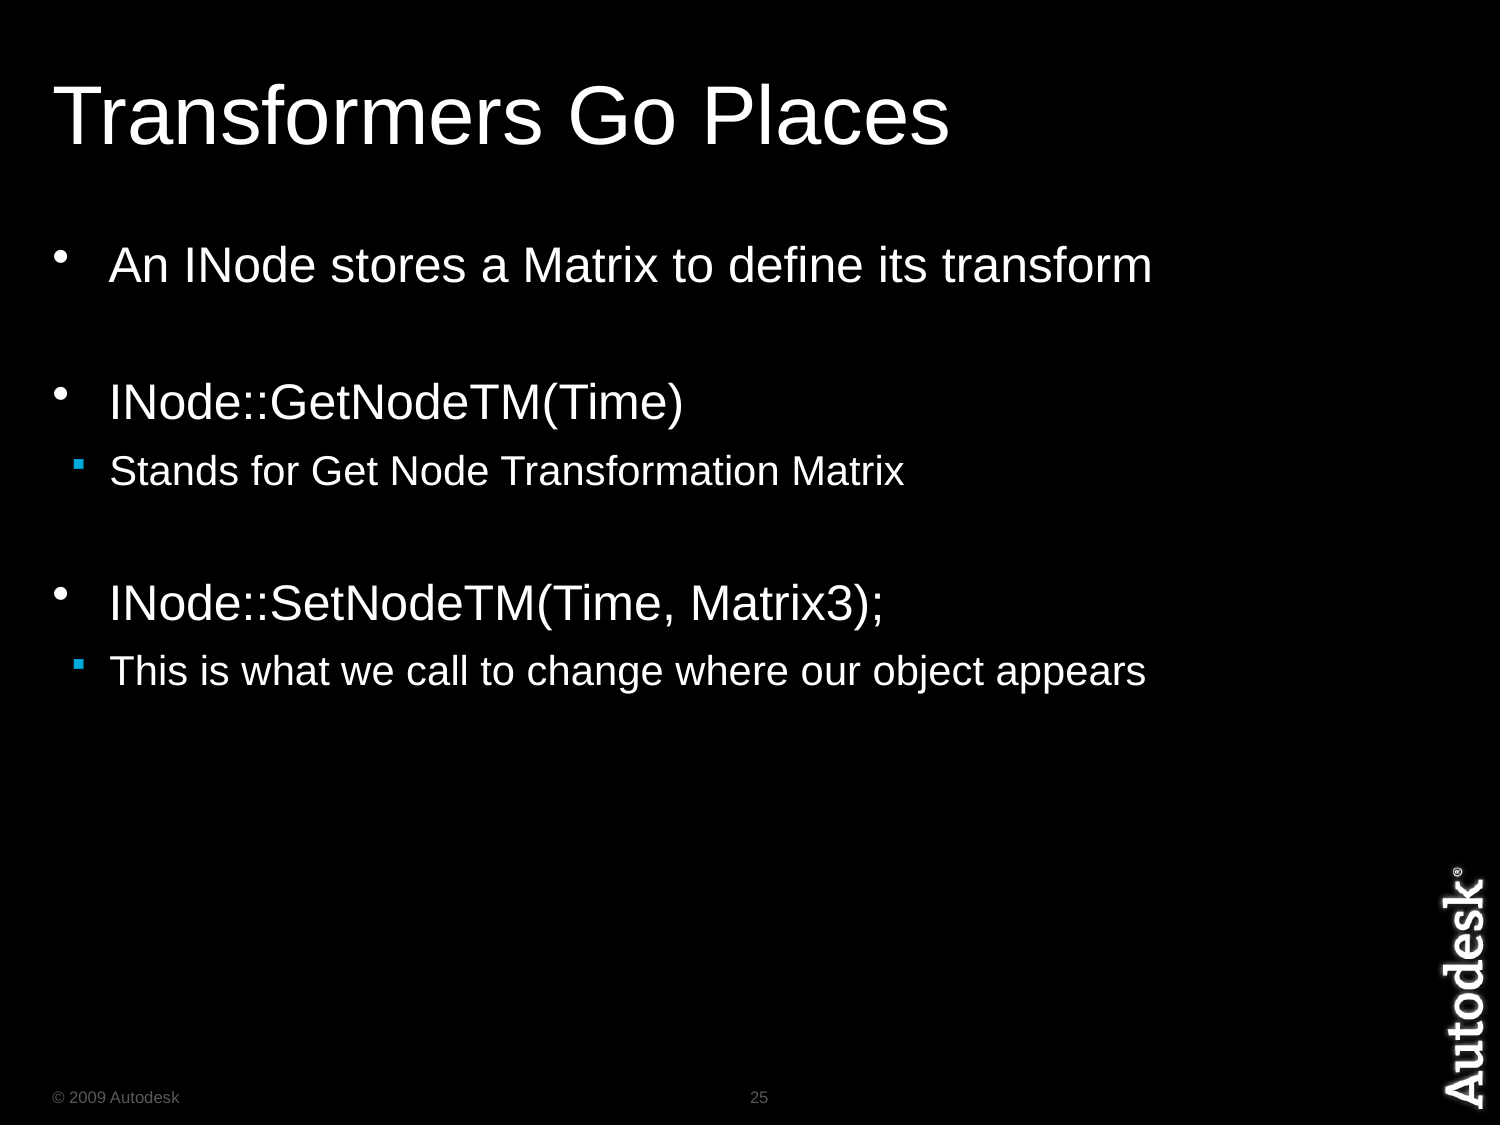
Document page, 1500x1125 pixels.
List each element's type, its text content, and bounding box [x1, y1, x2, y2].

title Transformers Go Places [52, 22, 1401, 211]
list An INode stores a Matrix to define its transform INode::GetNodeTM(Time) Stands for Get Node Transformation Matrix INode::SetNodeTM(Time, Matrix3); This is what we call to change where our object appears [52, 231, 1401, 1073]
picture [1402, 0, 1500, 1125]
